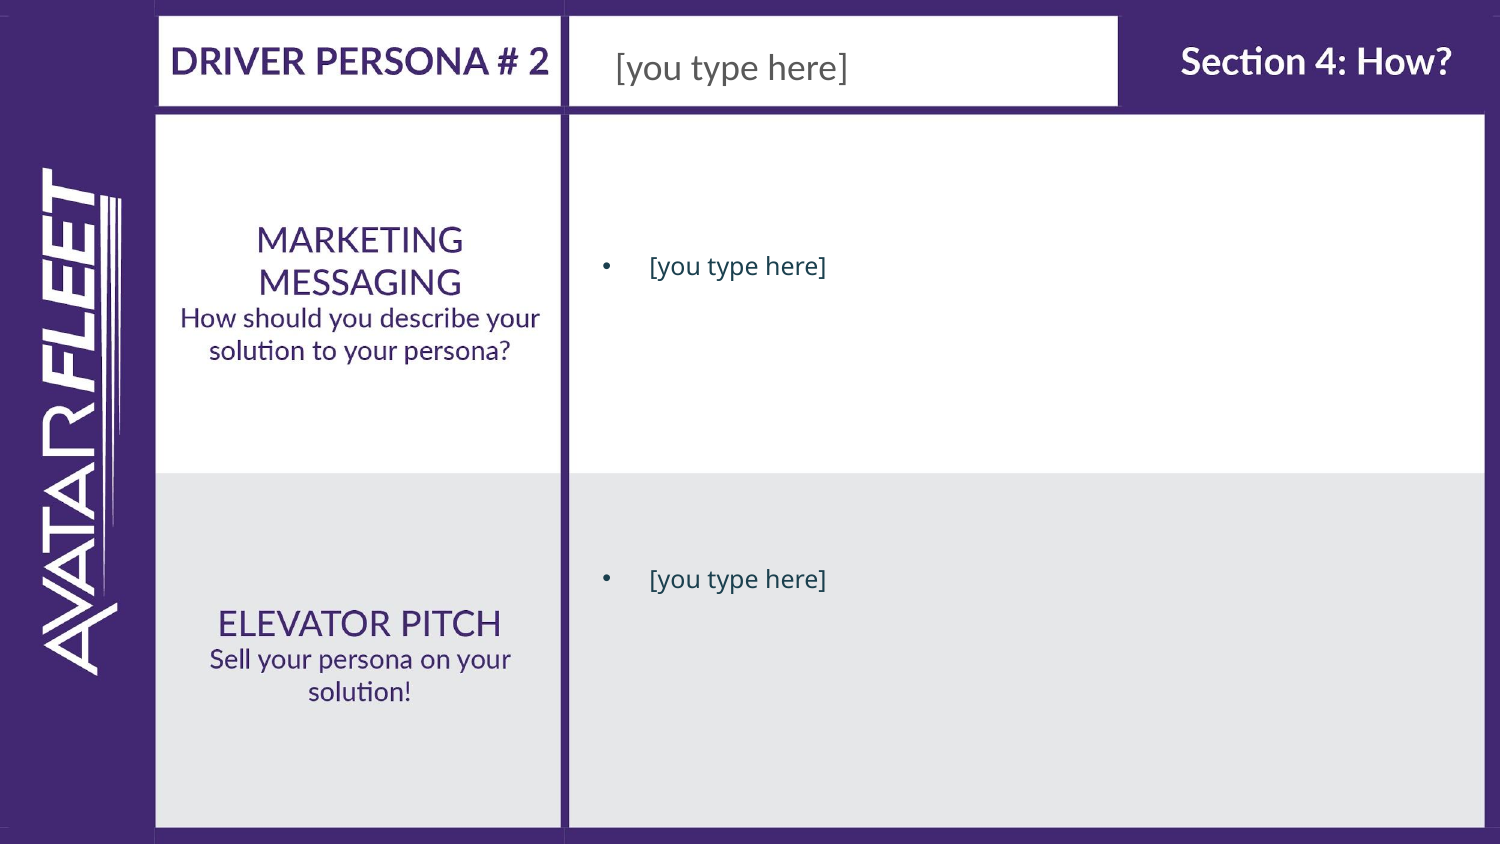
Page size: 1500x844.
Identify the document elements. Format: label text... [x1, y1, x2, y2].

text_box [you type here] [599, 35, 1063, 97]
picture [0, 0, 1500, 844]
text_box [you type here] [587, 546, 1425, 600]
text_box [you type here] [587, 234, 1425, 288]
